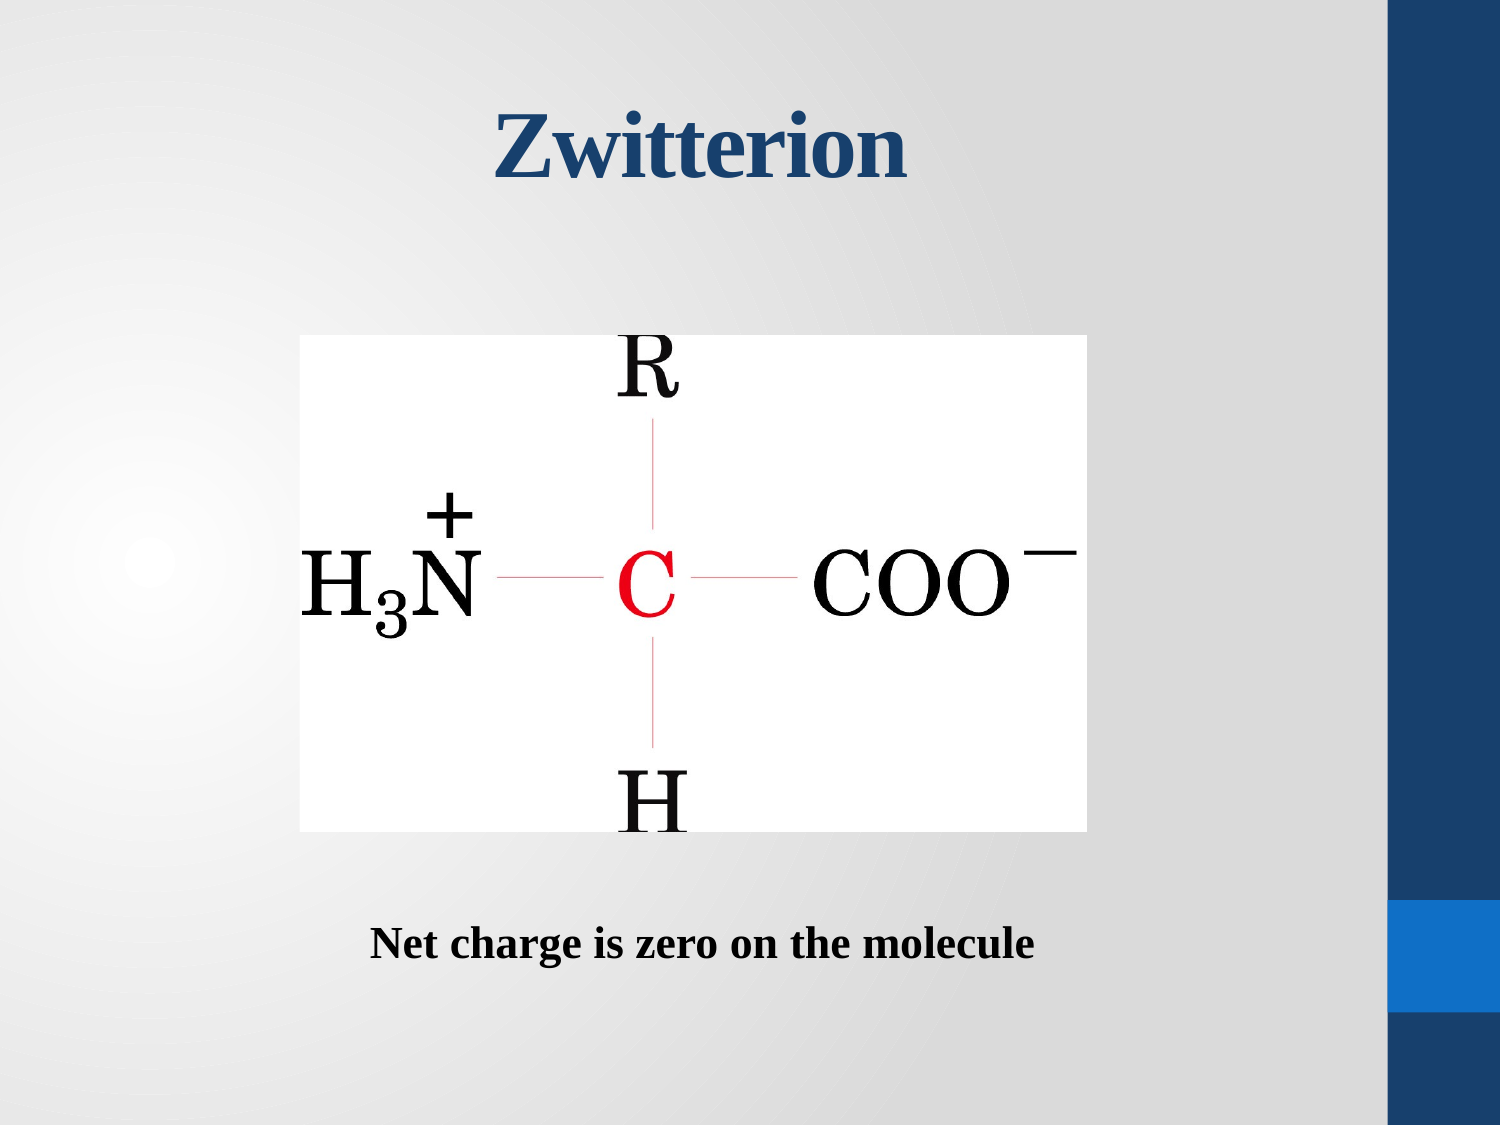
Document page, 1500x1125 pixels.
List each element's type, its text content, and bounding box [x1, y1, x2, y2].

title Zwitterion [75, 45, 1325, 233]
text_box Net charge is zero on the molecule [354, 905, 1051, 976]
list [299, 334, 1088, 833]
